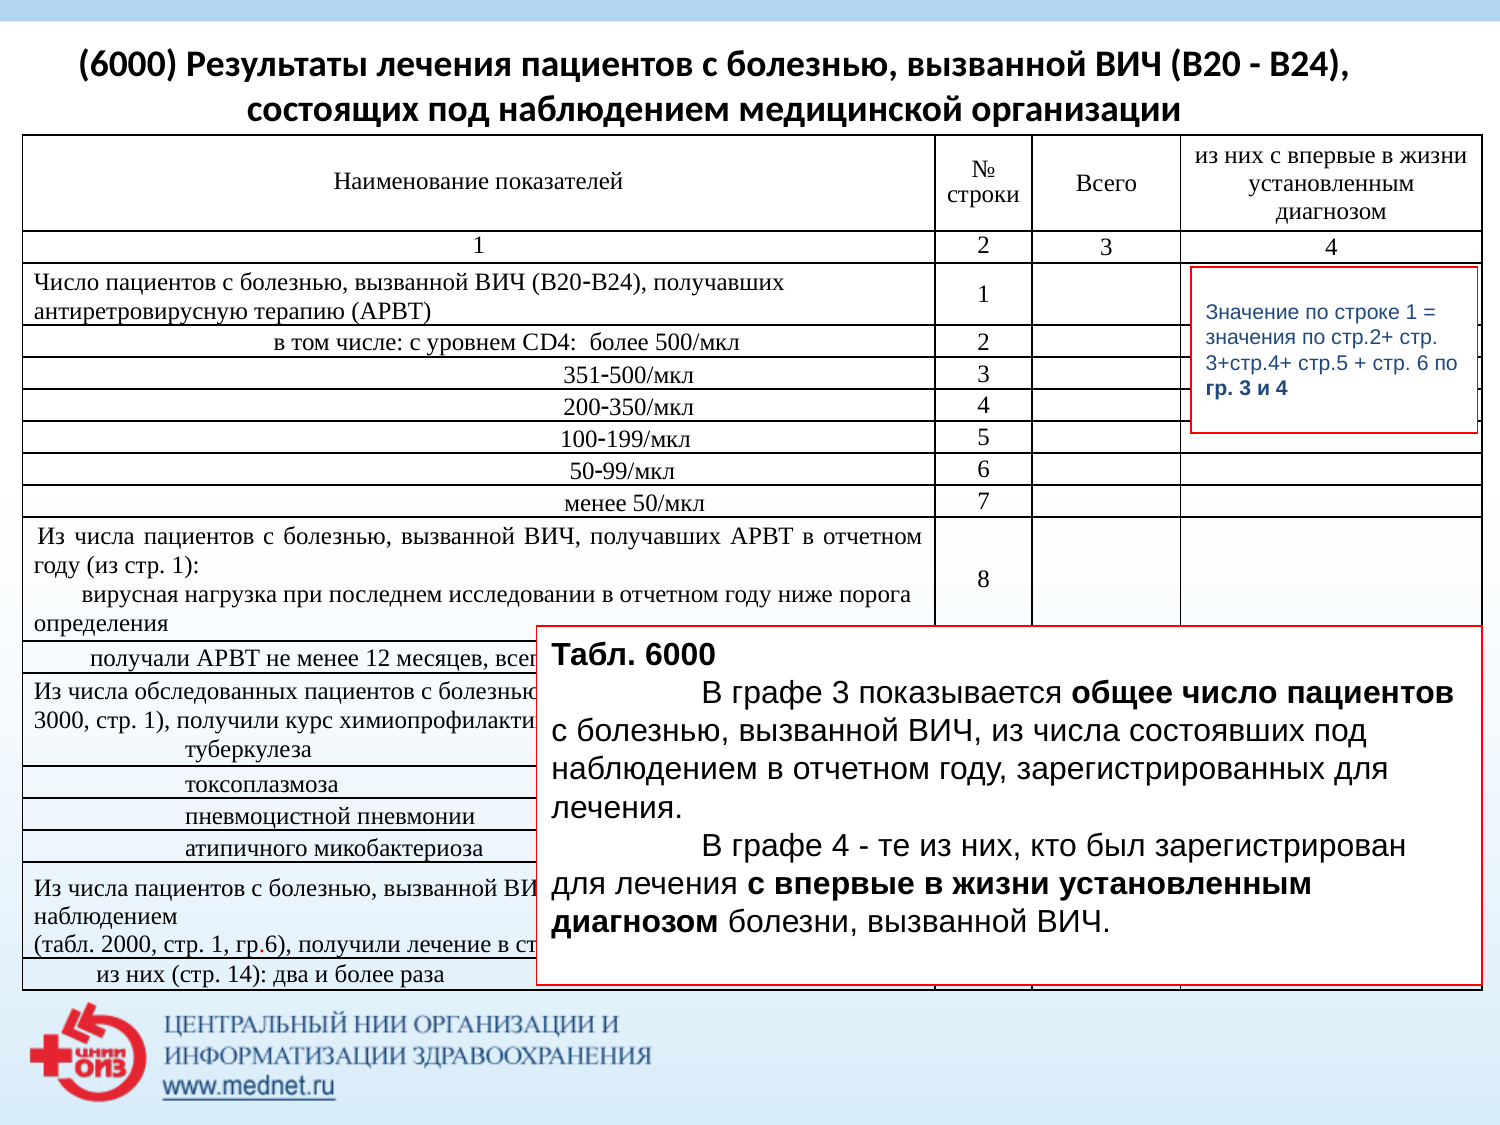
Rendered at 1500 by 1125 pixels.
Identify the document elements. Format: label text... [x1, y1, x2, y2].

table_cell [1033, 486, 1180, 516]
table_cell 1 [936, 264, 1031, 324]
table_cell 5099/мкл [23, 454, 934, 484]
table_cell [1181, 486, 1481, 516]
table_cell [1033, 390, 1180, 420]
table_cell [1181, 422, 1481, 452]
table_cell [1033, 985, 1180, 989]
table_header из них с впервые в жизни установленным диагнозом [1181, 136, 1481, 230]
text_box Табл. 6000 В графе 3 показывается общее число пациентов с болезнью, вызванной ВИЧ, из числа состоявших под наблюдением в отчетном году, зарегистрированных для лечения. В графе 4 - те из них, кто был зарегистрирован для лечения с впервые в жизни установленным диагнозом болезни, вызванной ВИЧ. [536, 625, 1483, 985]
text_box Значение по строке 1 = значения по стр.2+ стр. 3+стр.4+ стр.5 + стр. 6 по гр. 3 и 4 [1190, 267, 1478, 433]
table_header Всего [1033, 137, 1180, 230]
table_cell из них (стр. 14): два и более раза [23, 959, 934, 989]
table_cell 4 [1181, 232, 1481, 262]
table_cell получали АРВТ не менее 12 месяцев, всего (из стр. 1) [23, 642, 536, 672]
table_cell 3 [1033, 232, 1180, 262]
table_cell [1181, 326, 1190, 356]
table_header Наименование показателей [23, 137, 934, 230]
table_cell [1033, 454, 1180, 484]
table_cell [1033, 326, 1180, 356]
table_cell [1033, 518, 1180, 625]
table_cell [1181, 390, 1190, 420]
table_cell 2 [936, 232, 1031, 262]
table_cell атипичного микобактериоза [23, 831, 536, 861]
table_cell [1181, 358, 1190, 388]
table_cell [1033, 358, 1180, 388]
table_cell в том числе: с уровнем СD4: более 500/мкл [23, 326, 934, 356]
table_cell 4 [936, 390, 1031, 420]
table_cell 7 [936, 486, 1031, 516]
table_cell [1181, 264, 1481, 324]
table_cell токсоплазмоза [23, 767, 536, 797]
table_cell 15 [936, 985, 1031, 989]
table_cell Из числа пациентов с болезнью, вызванной ВИЧ, получавших АРВТ в отчетном году (из стр. 1): вирусная нагрузка при последнем исследовании в отчетном году ниже порога определения [23, 518, 934, 640]
table_cell [1181, 985, 1481, 989]
picture [0, 0, 1500, 1125]
table_cell 1 [23, 232, 934, 262]
table_cell 6 [936, 454, 1031, 484]
table_cell 351500/мкл [23, 358, 934, 388]
table_cell 8 [936, 518, 1031, 625]
table_cell 5 [936, 422, 1031, 452]
table_cell [1181, 518, 1481, 625]
table_cell Из числа обследованных пациентов с болезнью, вызванной ВИЧ (В20  В24) (табл. 3000, стр. 1), получили курс химиопрофилактики в отчетном году от: туберкулеза [23, 674, 536, 765]
table_cell Из числа пациентов с болезнью, вызванной ВИЧ (В20  В24), состоящих под наблюдением (табл. 2000, стр. 1, гр.6), получили лечение в стационарных условиях [23, 863, 536, 957]
table_cell 2 [936, 326, 1031, 356]
table_cell 100199/мкл [23, 422, 934, 452]
table_cell [1033, 422, 1180, 452]
table_header № строки [936, 137, 1031, 230]
table_cell [1033, 264, 1180, 324]
table_cell [1181, 454, 1481, 484]
table_cell менее 50/мкл [23, 486, 934, 516]
table_cell Число пациентов с болезнью, вызванной ВИЧ (В20В24), получавших антиретровирусную терапию (АРВТ) [23, 264, 934, 324]
table_cell 3 [936, 358, 1031, 388]
table_cell 200350/мкл [23, 390, 934, 420]
table_cell пневмоцистной пневмонии [23, 799, 536, 829]
text_box (6000) Результаты лечения пациентов с болезнью, вызванной ВИЧ (В20 - В24), состоящих под наблюдением медицинской организации [17, 31, 1412, 137]
